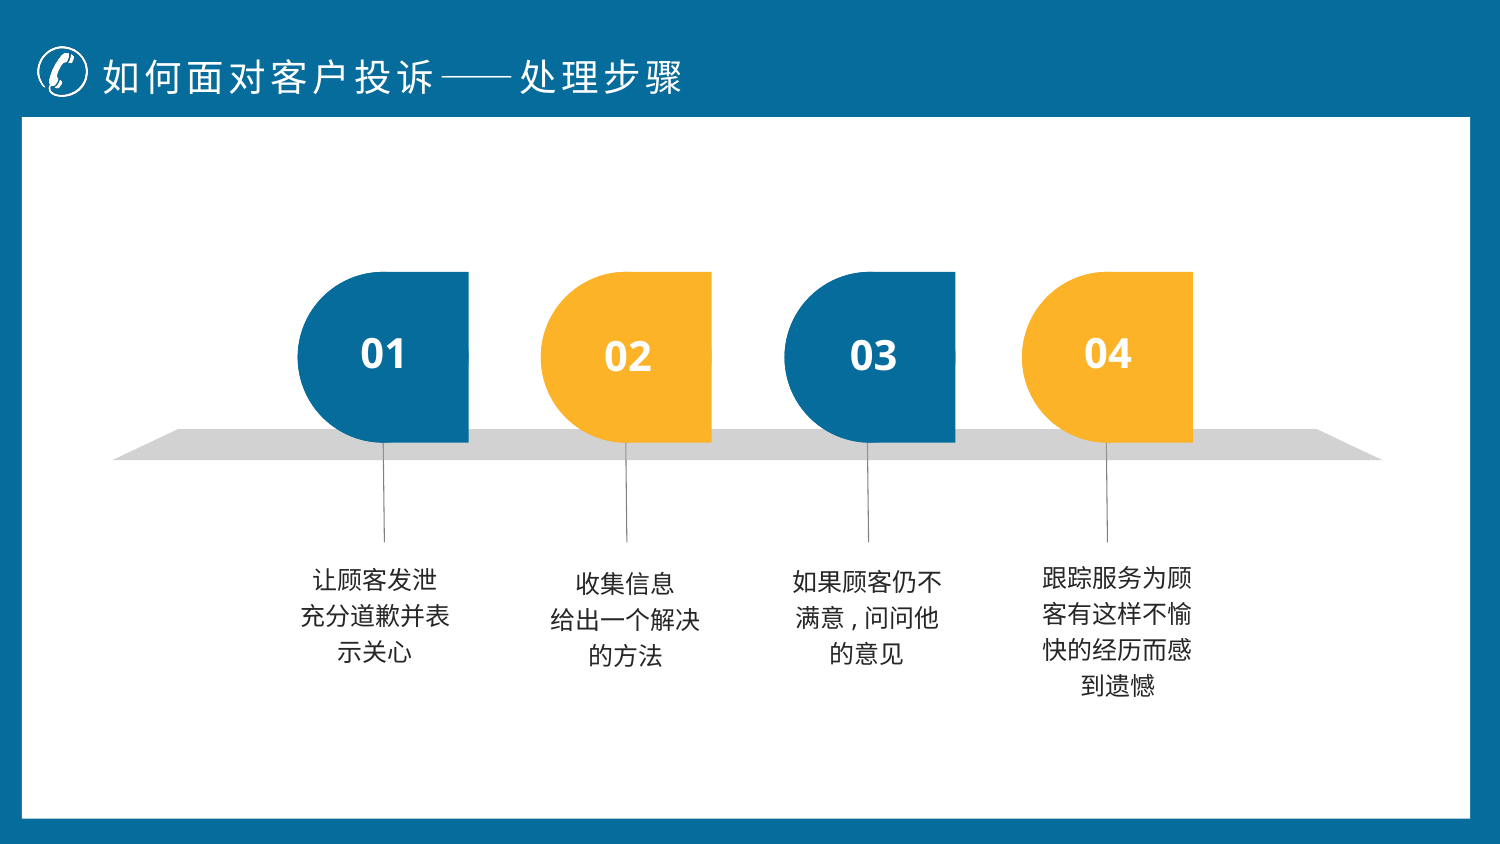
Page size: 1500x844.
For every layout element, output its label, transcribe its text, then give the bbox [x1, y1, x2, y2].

text_box 如何面对客户投诉——处理步骤 [87, 46, 938, 107]
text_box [112, 271, 1383, 543]
text_box 让顾客发泄 充分道歉并表示关心 [280, 560, 470, 665]
text_box 收集信息 给出一个解决的方法 [530, 564, 721, 668]
text_box 如果顾客仍不满意,问问他的意见 [772, 563, 962, 667]
picture [80, 63, 87, 88]
text_box 跟踪服务为顾客有这样不愉快的经历而感到遗憾 [1019, 551, 1216, 711]
picture [50, 54, 68, 85]
